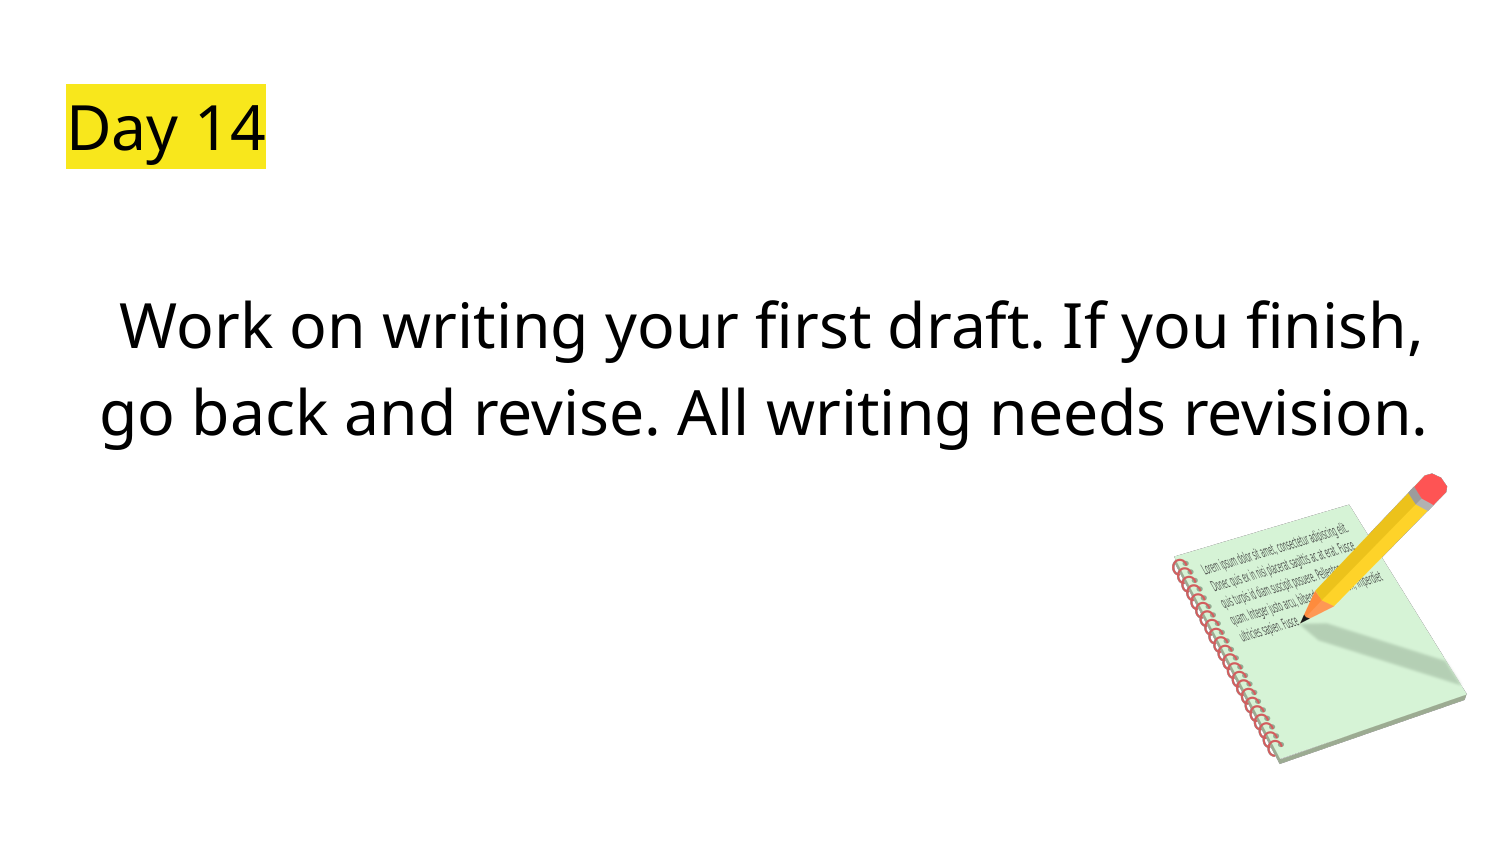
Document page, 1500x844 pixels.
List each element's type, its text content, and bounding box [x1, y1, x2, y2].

picture [1161, 464, 1478, 775]
list Work on writing your first draft. If you finish, go back and revise. All writing needs revision. [74, 166, 1472, 714]
title Day 14 [51, 72, 1449, 167]
